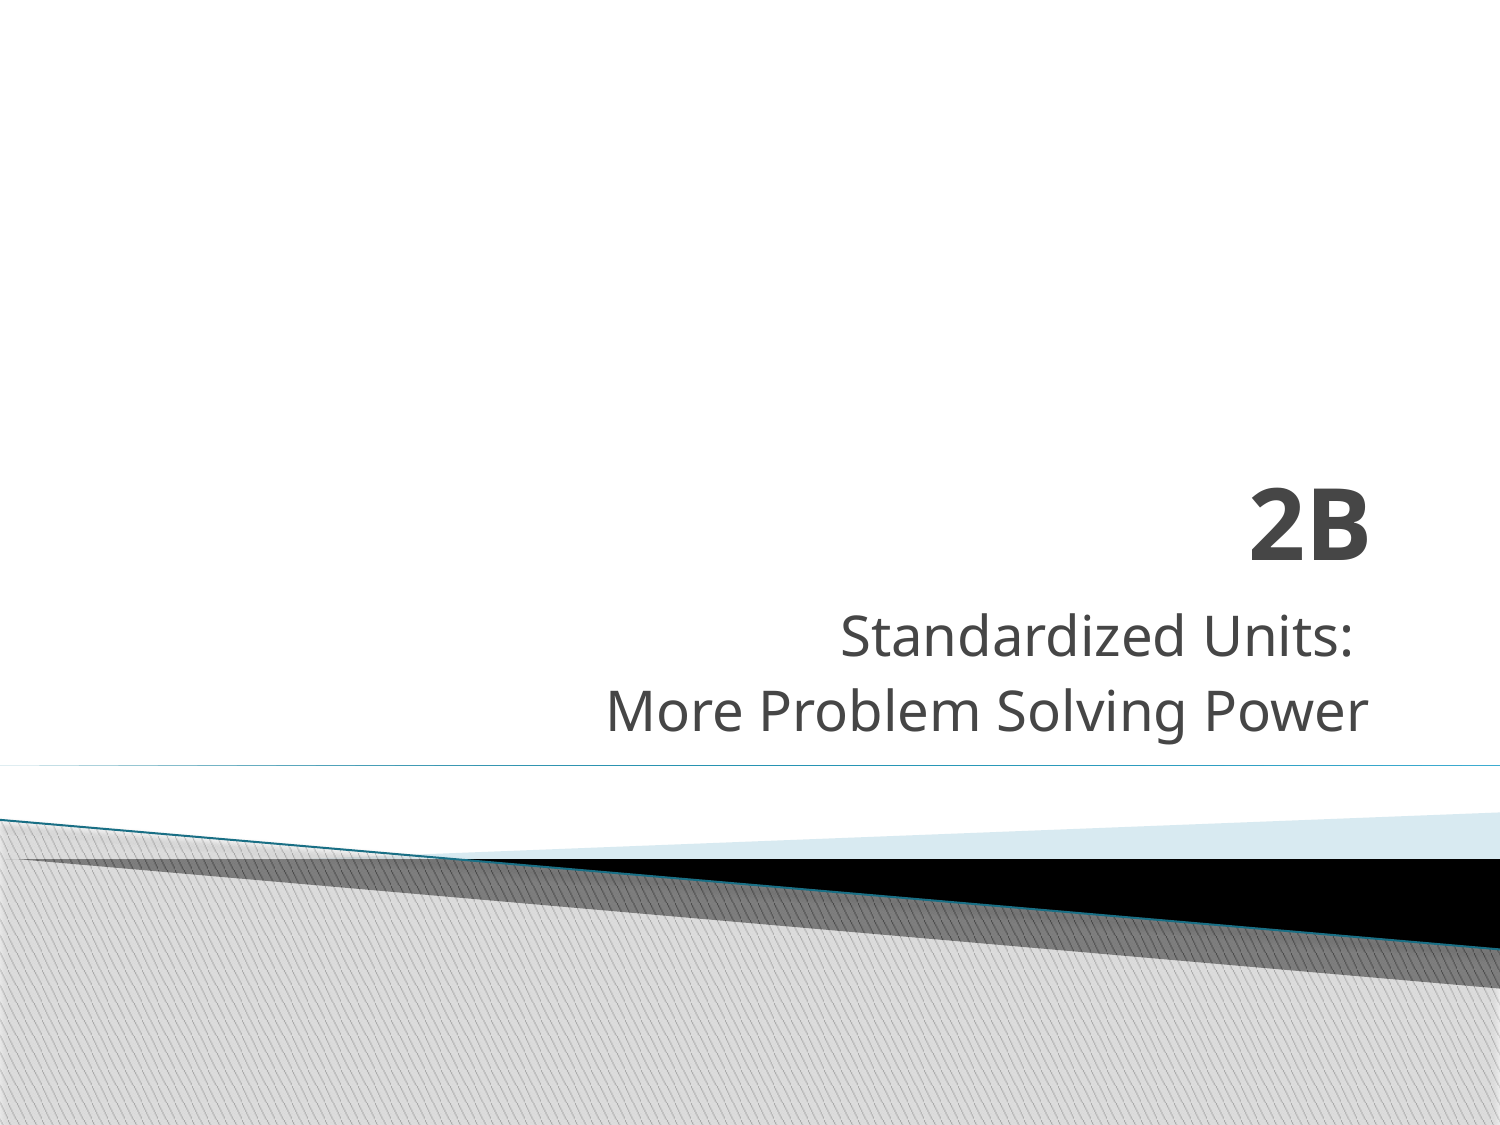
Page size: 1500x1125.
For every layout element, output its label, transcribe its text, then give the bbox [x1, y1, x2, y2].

subtitle Standardized Units: More Problem Solving Power [112, 592, 1388, 790]
title 2B [112, 287, 1388, 588]
picture [5, 859, 1500, 989]
